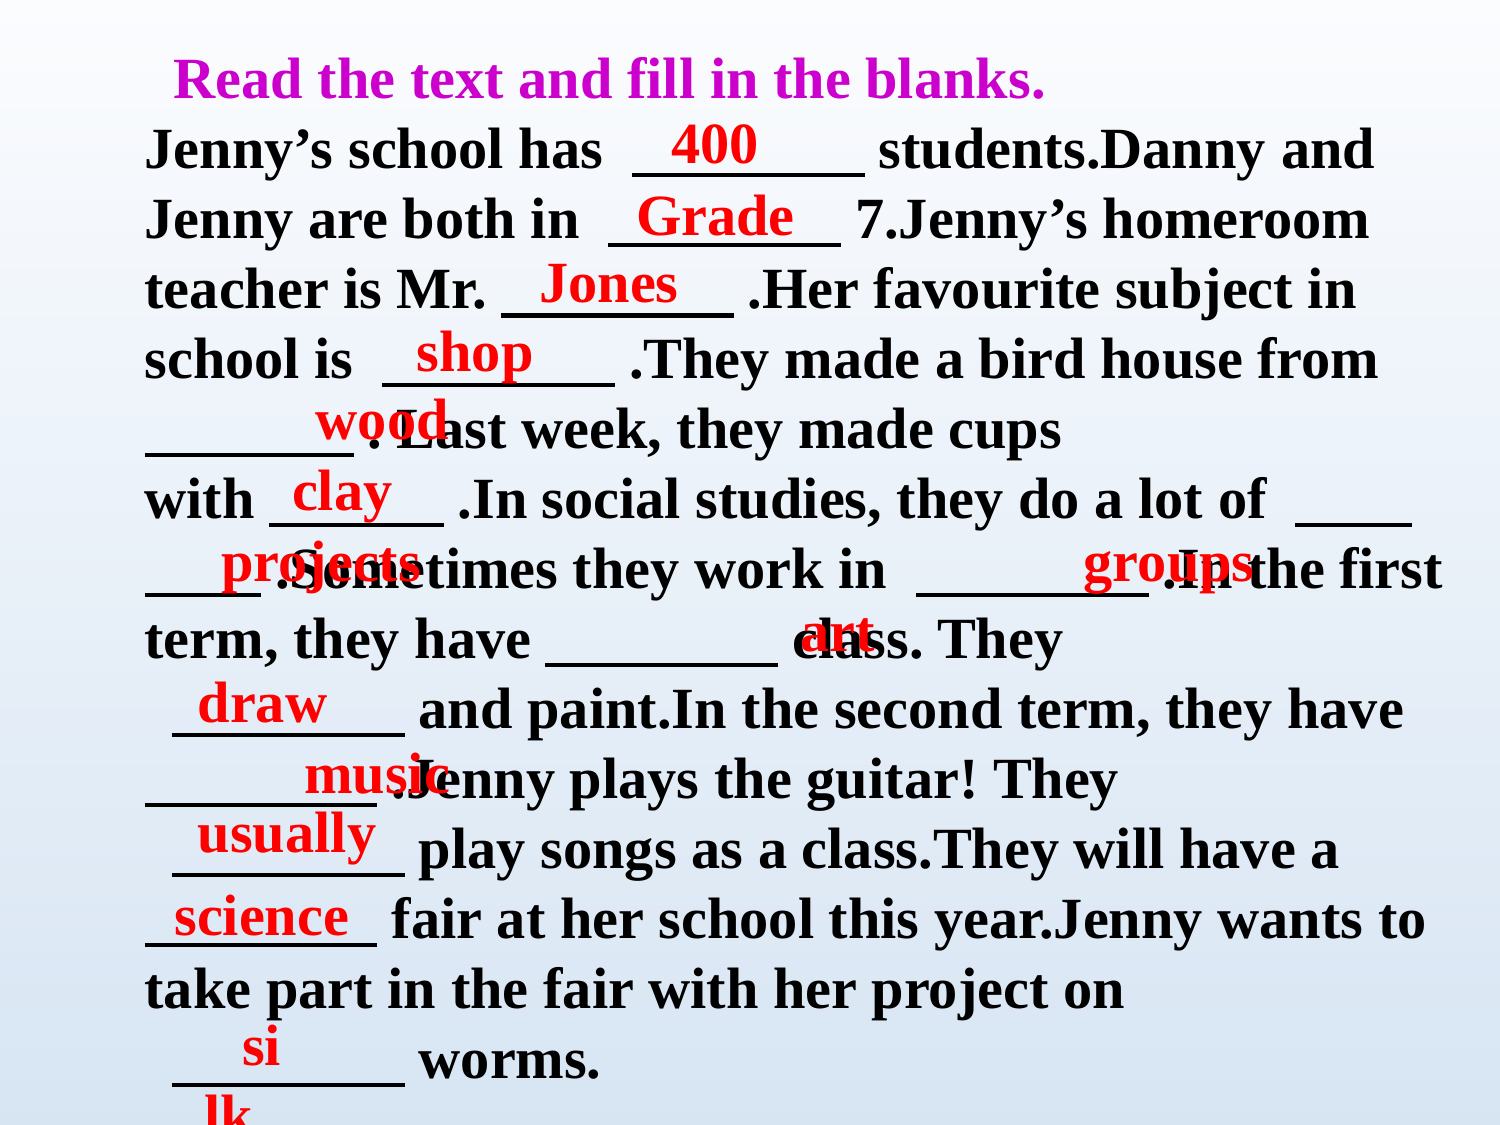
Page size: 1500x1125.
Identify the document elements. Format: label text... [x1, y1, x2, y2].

text_box science [159, 869, 365, 955]
text_box music [289, 727, 465, 813]
text_box shop [401, 305, 549, 391]
text_box Grade [621, 169, 810, 255]
text_box wood [301, 373, 464, 459]
text_box Read the text and fill in the blanks. Jenny’s school has students.Danny and Jenny are both in 7.Jenny’s homeroom teacher is Mr. .Her favourite subject in school is .They made a bird house from . Last week, they made cups with .In social studies, they do a lot of .Sometimes they work in .In the first term, they have class. They and paint.In the second term, they have .Jenny plays the guitar! They play songs as a class.They will have a fair at her school this year.Jenny wants to take part in the fair with her project on worms. [129, 33, 1474, 1125]
text_box usually [182, 786, 392, 872]
text_box projects [206, 515, 437, 600]
text_box clay [277, 444, 408, 515]
text_box draw [183, 656, 343, 742]
text_box groups [1068, 515, 1270, 600]
text_box silk [189, 999, 308, 1085]
text_box art [785, 586, 890, 671]
text_box 400 [656, 98, 775, 169]
text_box Jones [524, 236, 694, 322]
